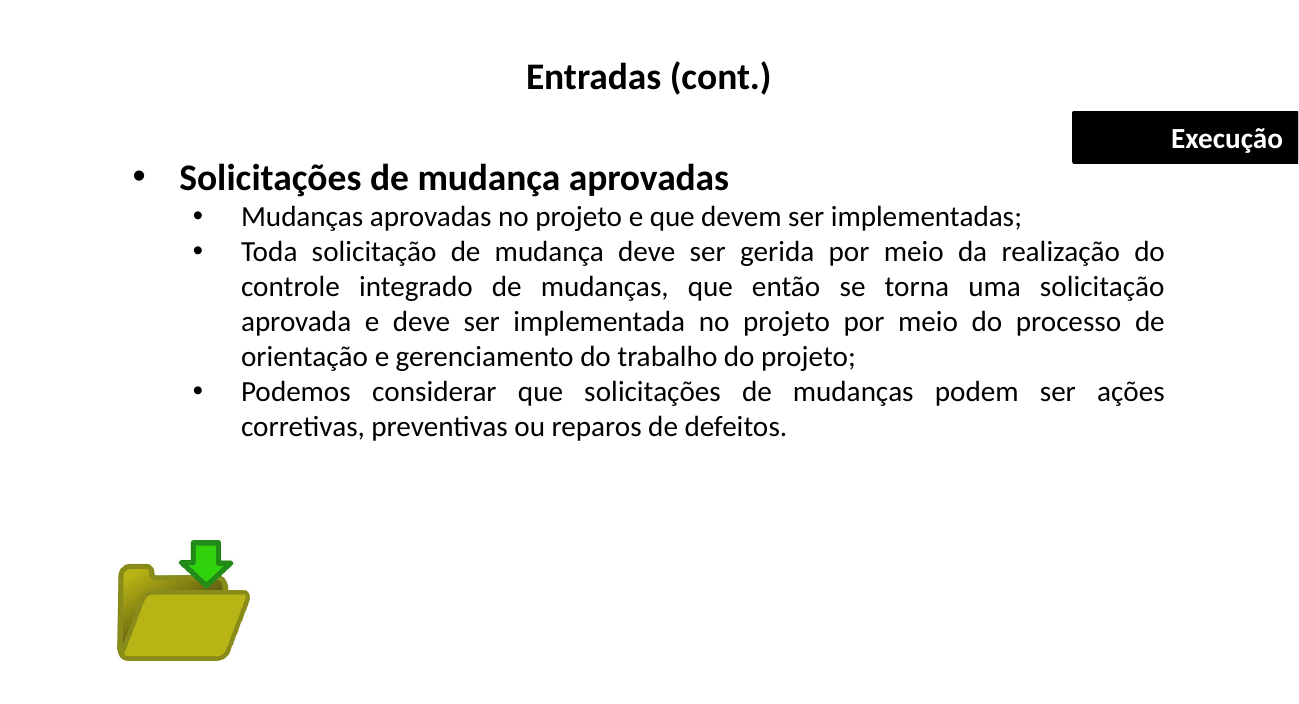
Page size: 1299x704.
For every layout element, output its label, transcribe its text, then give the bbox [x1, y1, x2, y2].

text_box Solicitações de mudança aprovadas Mudanças aprovadas no projeto e que devem ser implementadas; Toda solicitação de mudança deve ser gerida por meio da realização do controle integrado de mudanças, que então se torna uma solicitação aprovada e deve ser implementada no projeto por meio do processo de orientação e gerenciamento do trabalho do projeto; Podemos considerar que solicitações de mudanças podem ser ações corretivas, preventivas ou reparos de defeitos. [117, 145, 1181, 454]
picture [117, 540, 250, 661]
text_box Execução [1074, 112, 1299, 162]
text_box Entradas (cont.) [0, 44, 1299, 106]
